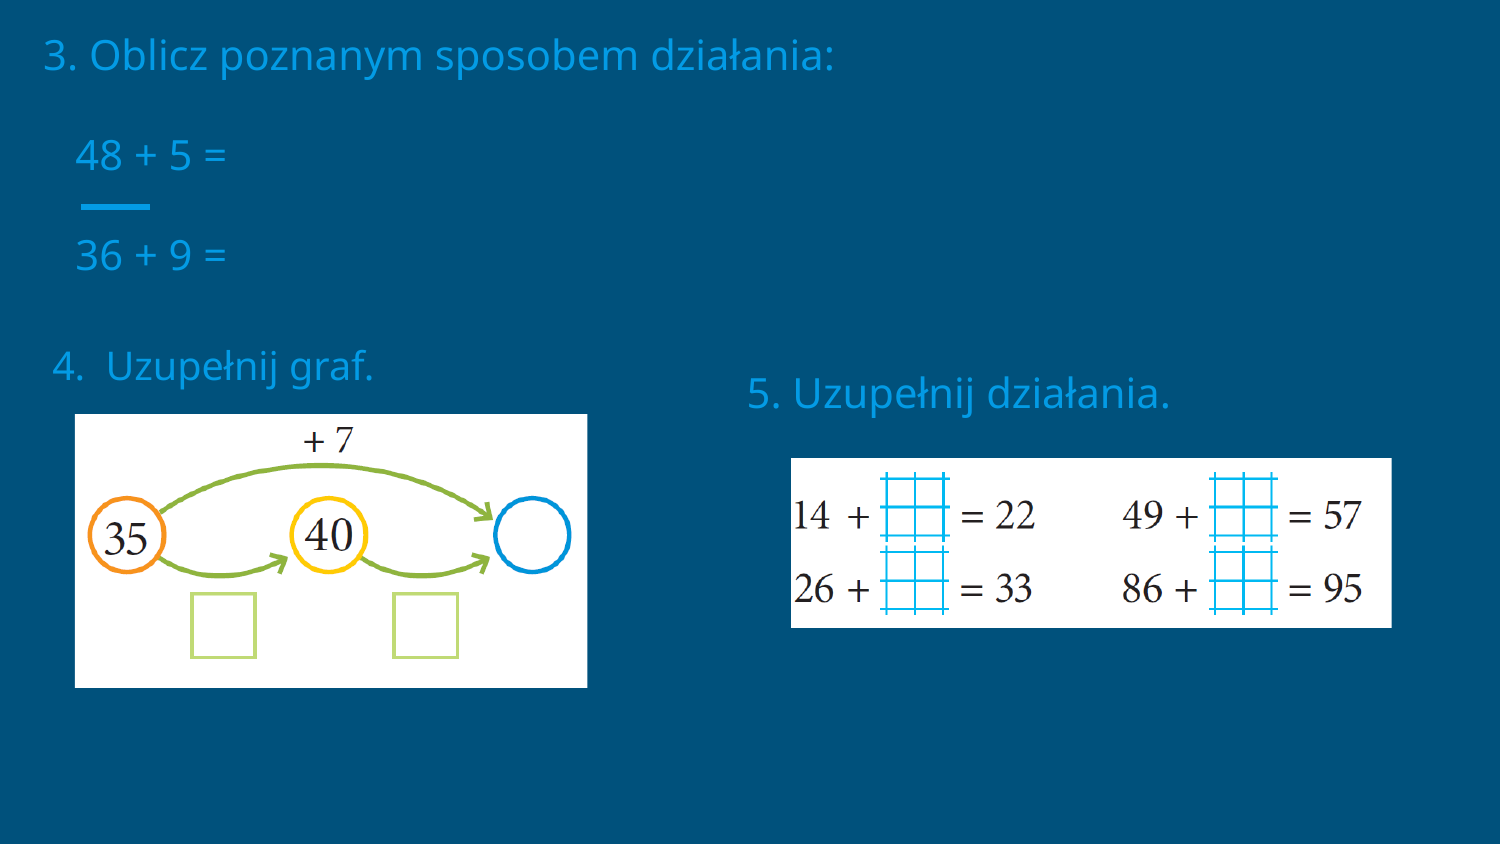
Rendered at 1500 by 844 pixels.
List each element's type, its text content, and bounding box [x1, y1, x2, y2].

text_box 5. Uzupełnij działania. [731, 352, 1461, 427]
text_box 3. Oblicz poznanym sposobem działania: 48 + 5 = 36 + 9 = [28, 13, 1241, 297]
text_box 4. Uzupełnij graf. [37, 325, 804, 401]
picture [75, 415, 587, 687]
picture [792, 459, 1391, 627]
